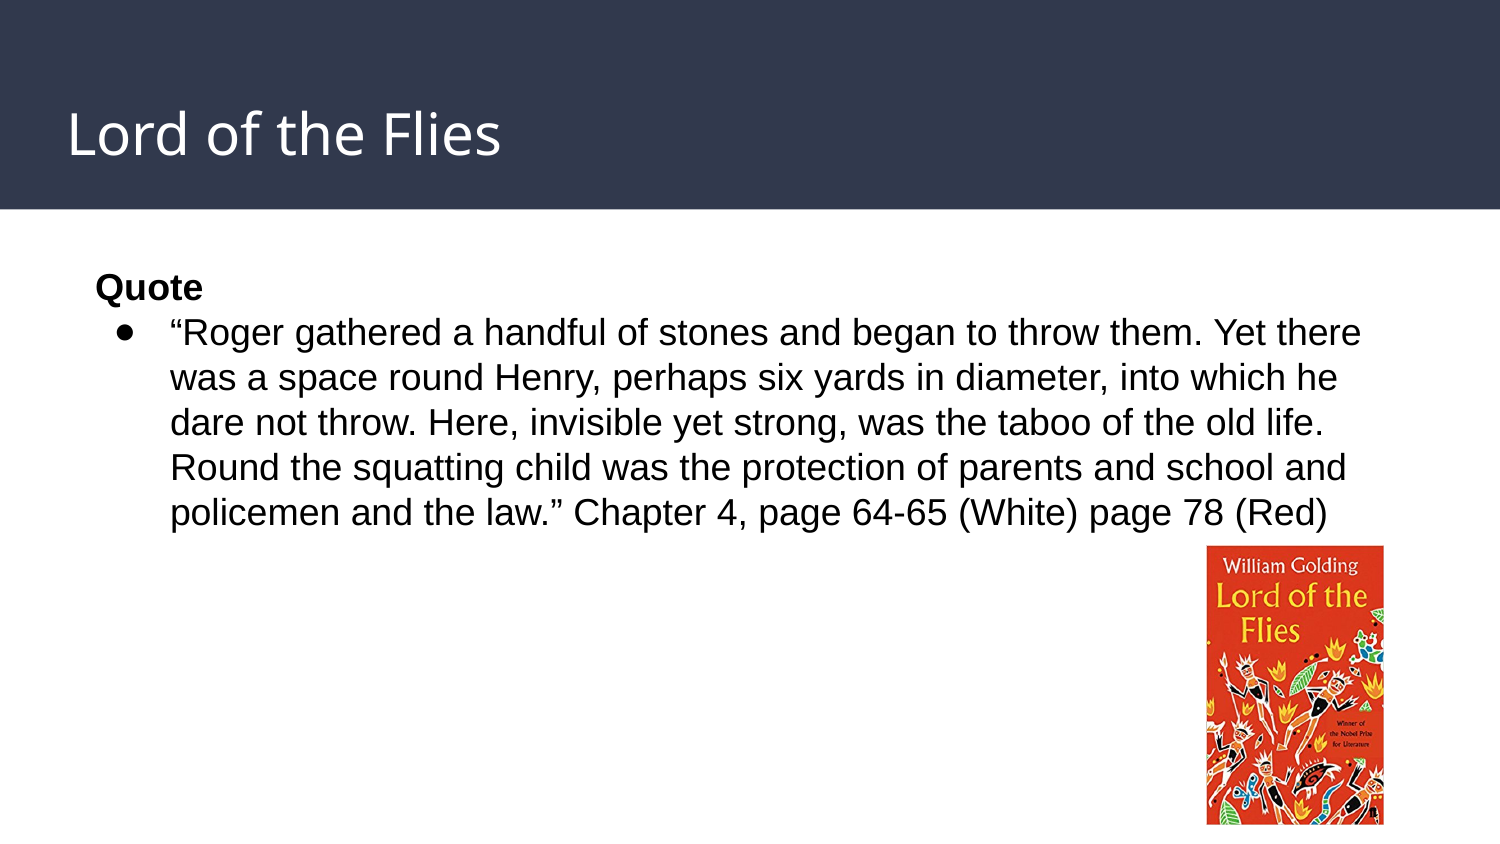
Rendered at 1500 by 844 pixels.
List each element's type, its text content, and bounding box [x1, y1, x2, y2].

text_box Quote “Roger gathered a handful of stones and began to throw them. Yet there was a space round Henry, perhaps six yards in diameter, into which he dare not throw. Here, invisible yet strong, was the taboo of the old life. Round the squatting child was the protection of parents and school and policemen and the law.” Chapter 4, page 64-65 (White) page 78 (Red) [80, 247, 1419, 787]
title Lord of the Flies [51, 82, 1449, 185]
picture [1206, 545, 1384, 825]
